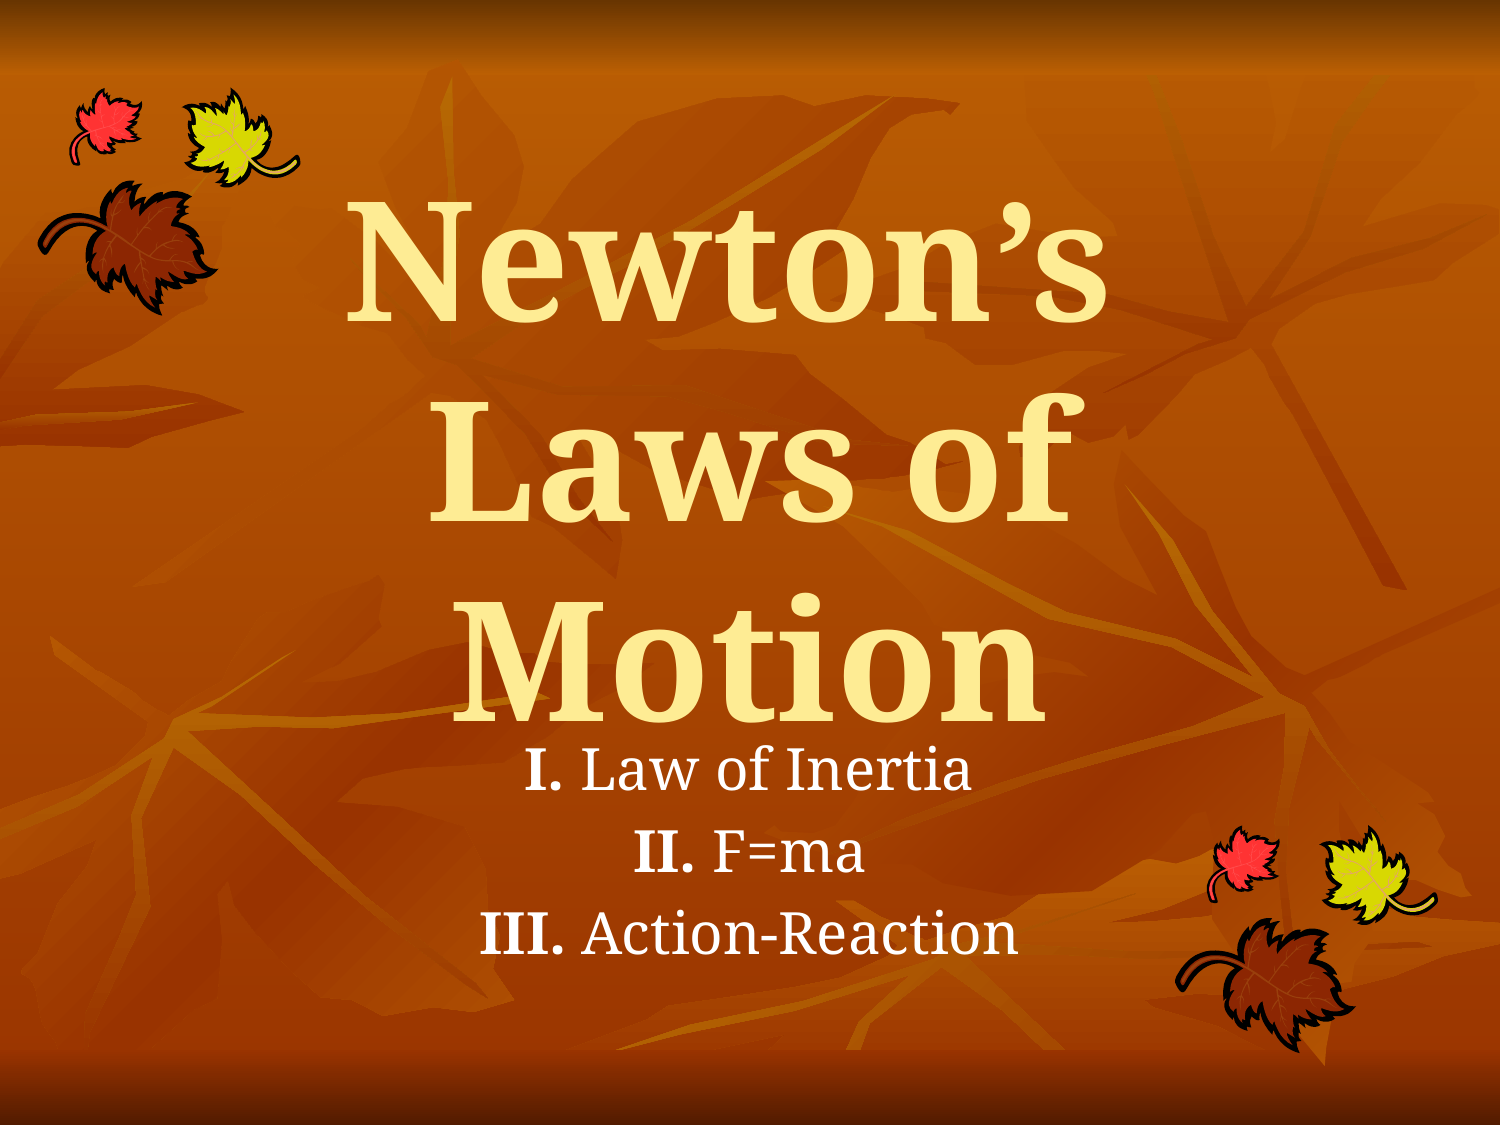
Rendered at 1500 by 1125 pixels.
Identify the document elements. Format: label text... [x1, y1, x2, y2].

subtitle I. Law of Inertia II. F=ma III. Action-Reaction [224, 724, 1276, 1013]
title Newton’s Laws of Motion [112, 345, 1388, 565]
picture [37, 87, 301, 316]
picture [1174, 824, 1439, 1054]
